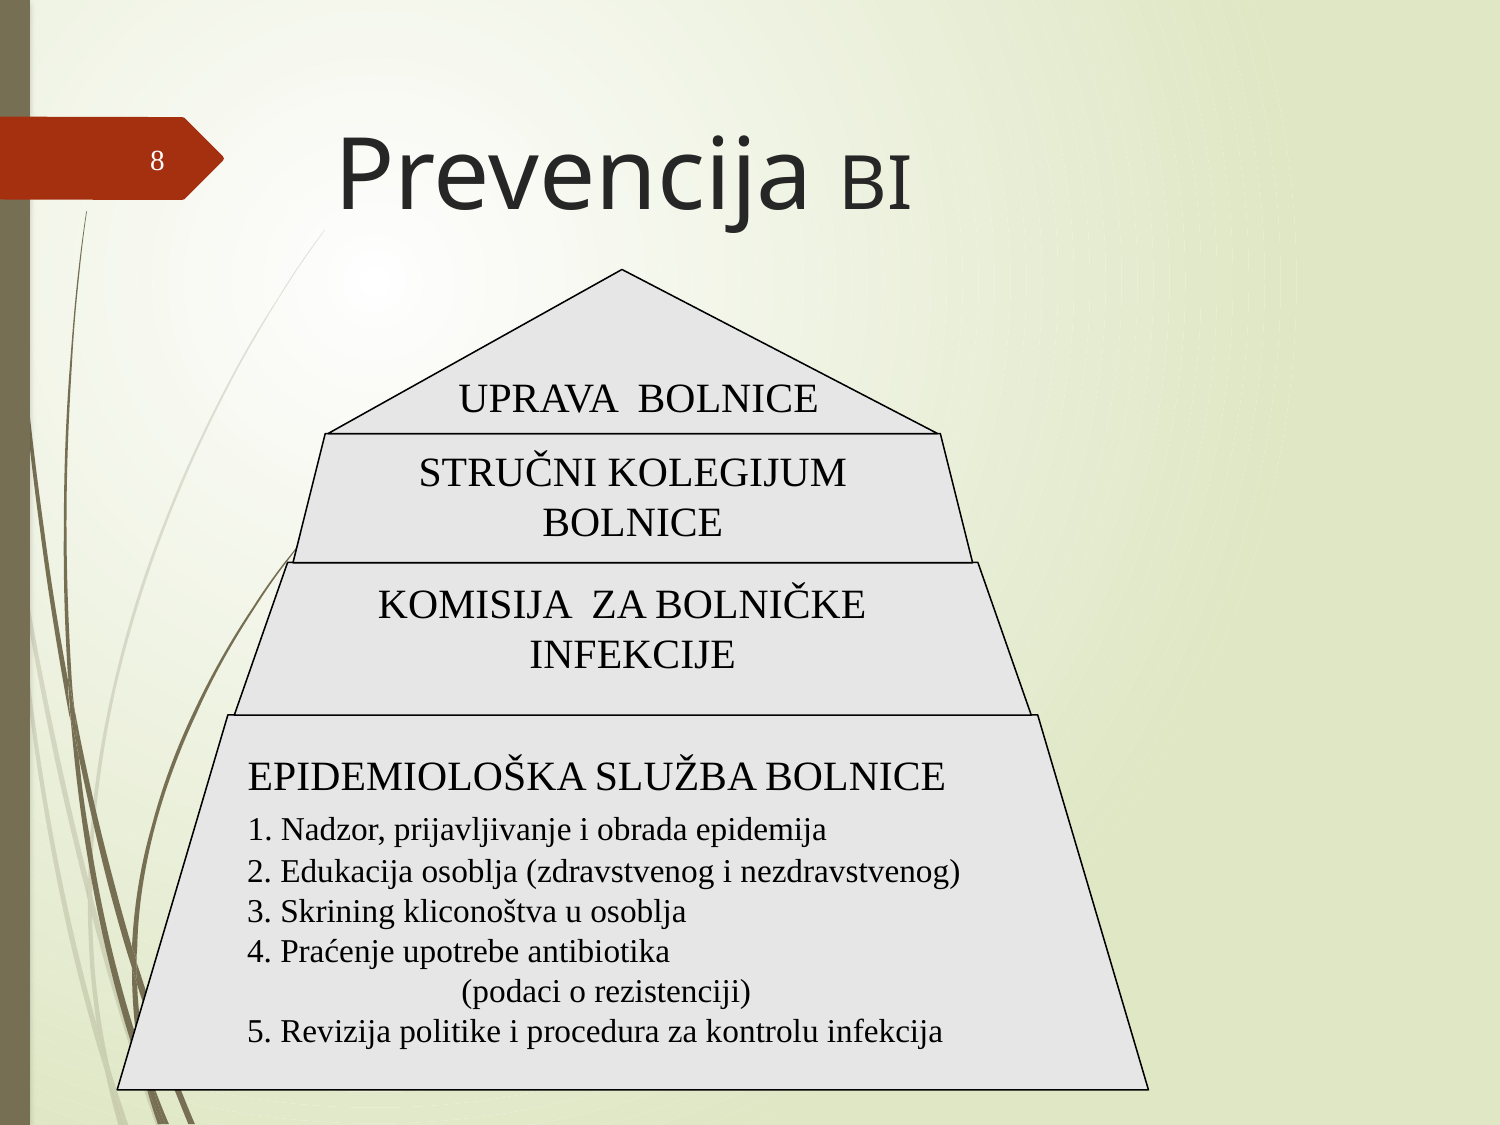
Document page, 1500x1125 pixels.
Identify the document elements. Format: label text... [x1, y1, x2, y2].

text_box [328, 381, 938, 434]
text_box [454, 269, 802, 363]
text_box UPRAVA BOLNICE [421, 363, 856, 429]
text_box KOMISIJA ZA BOLNIČKE INFEKCIJE [234, 562, 1032, 716]
text_box STRUČNI KOLEGIJUM BOLNICE [292, 433, 973, 563]
text_box EPIDEMIOLOŠKA SLUŽBA BOLNICE 1. Nadzor, prijavljivanje i obrada epidemija 2. Edukacija osoblja (zdravstvenog i nezdravstvenog) 3. Skrining kliconoštva u osoblja 4. Praćenje upotrebe antibiotika (podaci o rezistenciji) 5. Revizija politike i procedura za kontrolu infekcija [117, 714, 1149, 1090]
title Prevencija BI [319, 102, 1400, 313]
slide_number 8 [83, 129, 180, 190]
